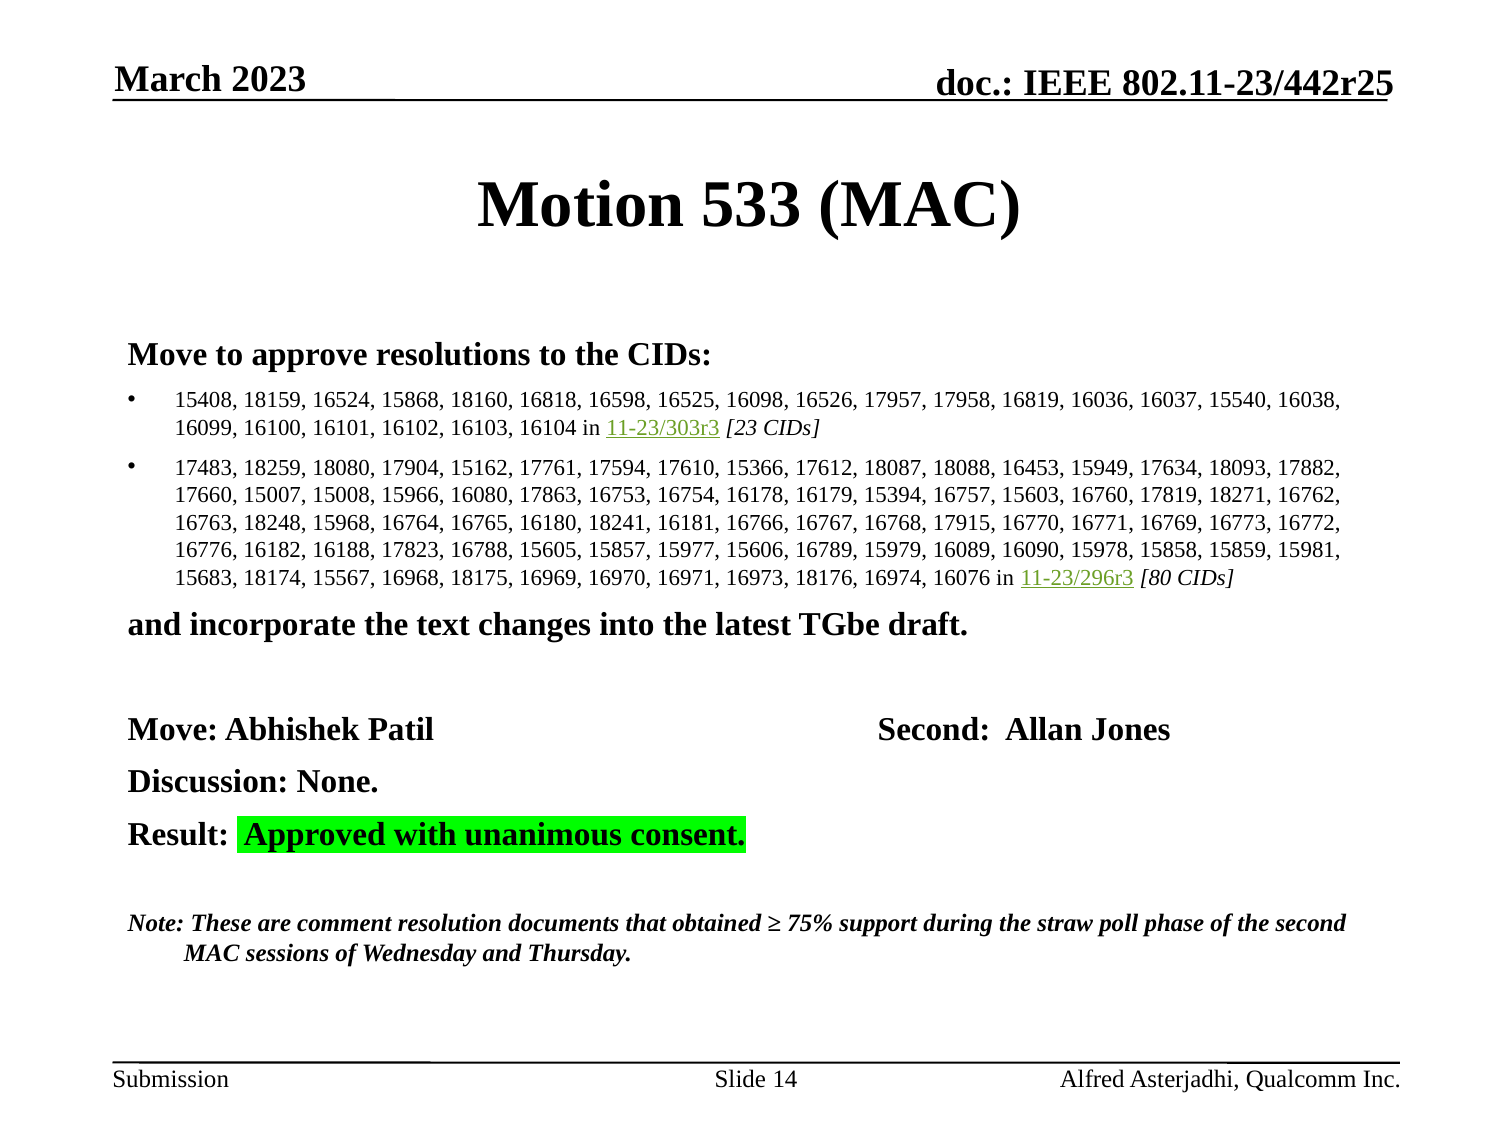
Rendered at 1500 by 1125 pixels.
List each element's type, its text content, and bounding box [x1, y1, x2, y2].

footer Alfred Asterjadhi, Qualcomm Inc. [878, 1061, 1402, 1093]
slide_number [114, 54, 423, 100]
slide_number Slide 14 [712, 1061, 800, 1123]
title Motion 533 (MAC) [112, 112, 1388, 288]
list Move to approve resolutions to the CIDs: 15408, 18159, 16524, 15868, 18160, 16818, 16598, 16525, 16098, 16526, 17957, 17958, 16819, 16036, 16037, 15540, 16038, 16099, 16100, 16101, 16102, 16103, 16104 in 11-23/303r3 [23 CIDs] 17483, 18259, 18080, 17904, 15162, 17761, 17594, 17610, 15366, 17612, 18087, 18088, 16453, 15949, 17634, 18093, 17882, 17660, 15007, 15008, 15966, 16080, 17863, 16753, 16754, 16178, 16179, 15394, 16757, 15603, 16760, 17819, 18271, 16762, 16763, 18248, 15968, 16764, 16765, 16180, 18241, 16181, 16766, 16767, 16768, 17915, 16770, 16771, 16769, 16773, 16772, 16776, 16182, 16188, 17823, 16788, 15605, 15857, 15977, 15606, 16789, 15979, 16089, 16090, 15978, 15858, 15859, 15981, 15683, 18174, 15567, 16968, 18175, 16969, 16970, 16971, 16973, 18176, 16974, 16076 in 11-23/296r3 [80 CIDs] and incorporate the text changes into the latest TGbe draft. Move: Abhishek Patil Second: Allan Jones Discussion: None. Result: Approved with unanimous consent. Note: These are comment resolution documents that obtained ≥ 75% support during the straw poll phase of the second MAC sessions of Wednesday and Thursday. [112, 324, 1388, 1063]
